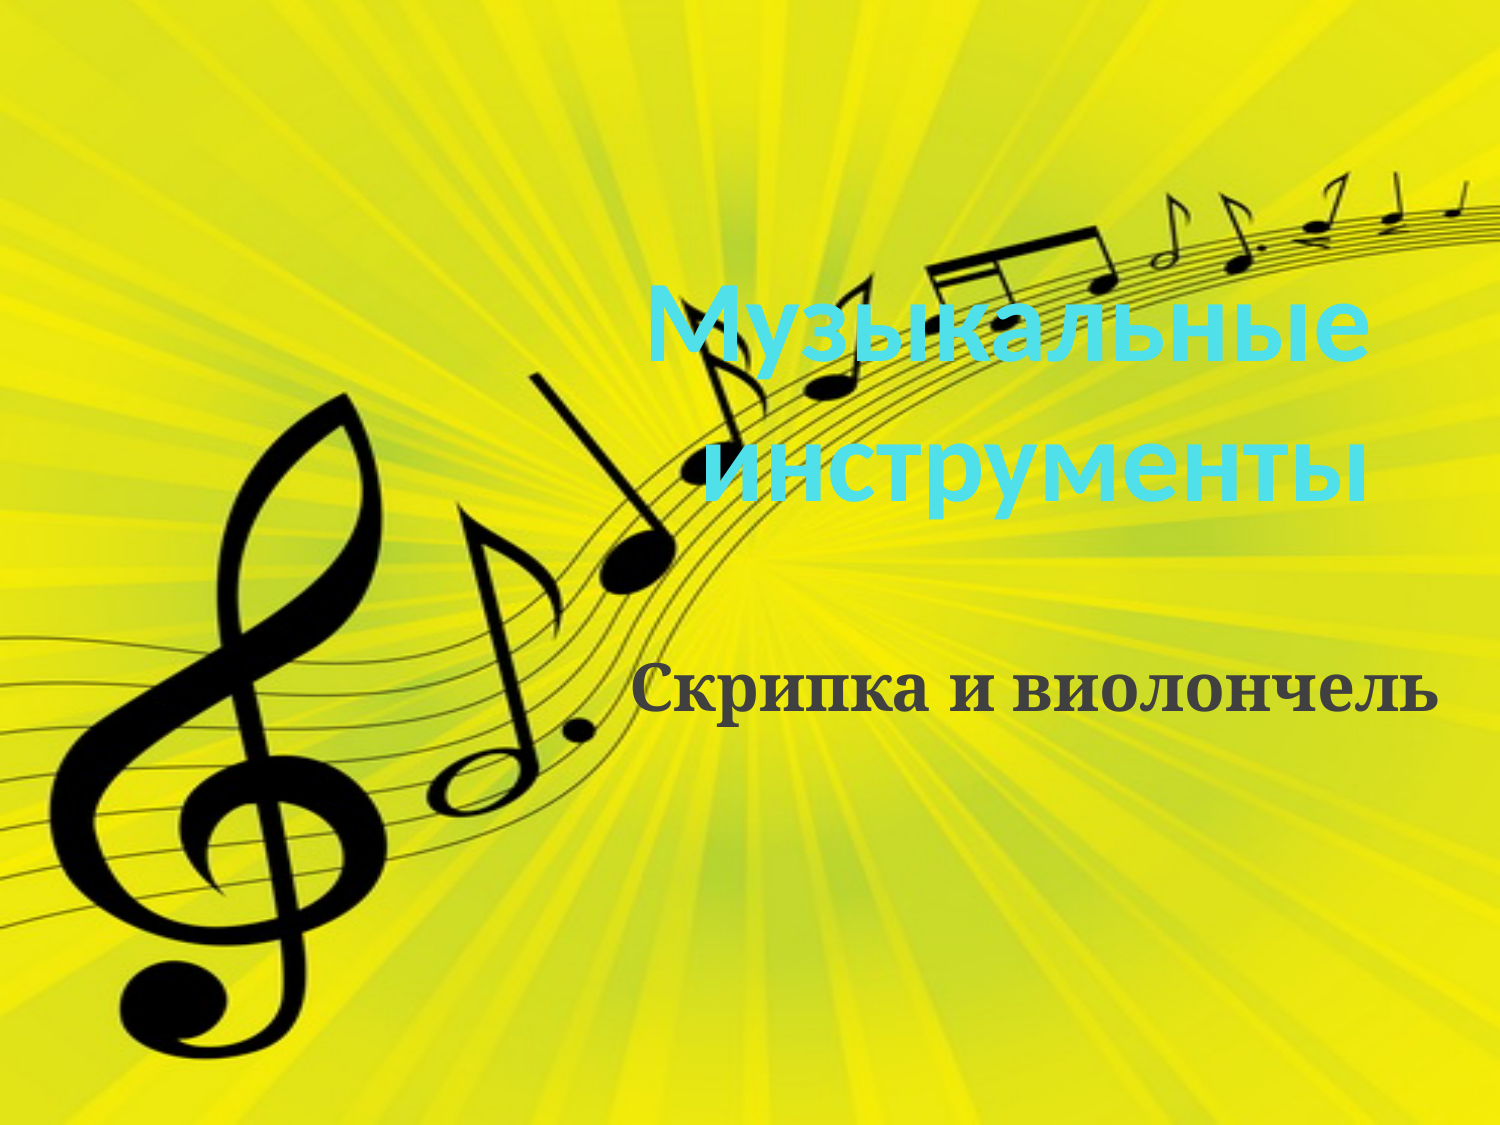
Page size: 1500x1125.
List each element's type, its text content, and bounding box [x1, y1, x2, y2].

subtitle Скрипка и виолончель [612, 637, 1450, 818]
title Музыкальные инструменты [87, 224, 1376, 525]
picture [0, 0, 1500, 1125]
